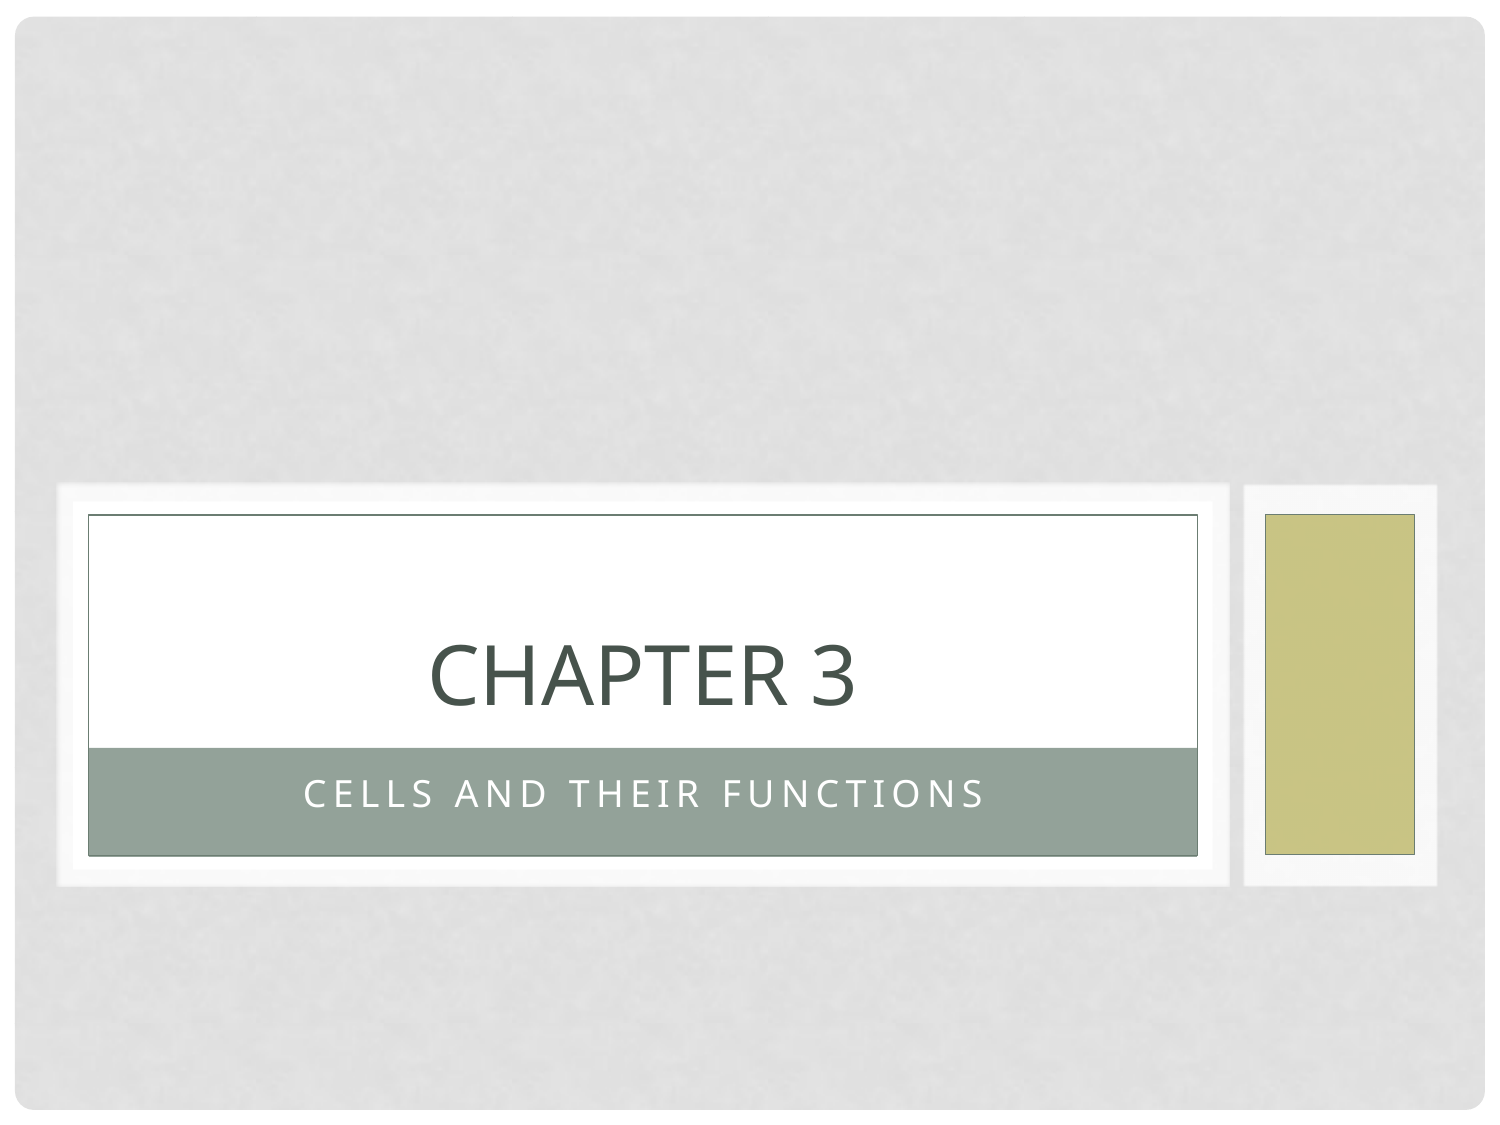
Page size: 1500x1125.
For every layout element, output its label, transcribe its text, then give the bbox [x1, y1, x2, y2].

subtitle Cells and their functions [105, 762, 1181, 838]
title Chapter 3 [99, 529, 1187, 730]
